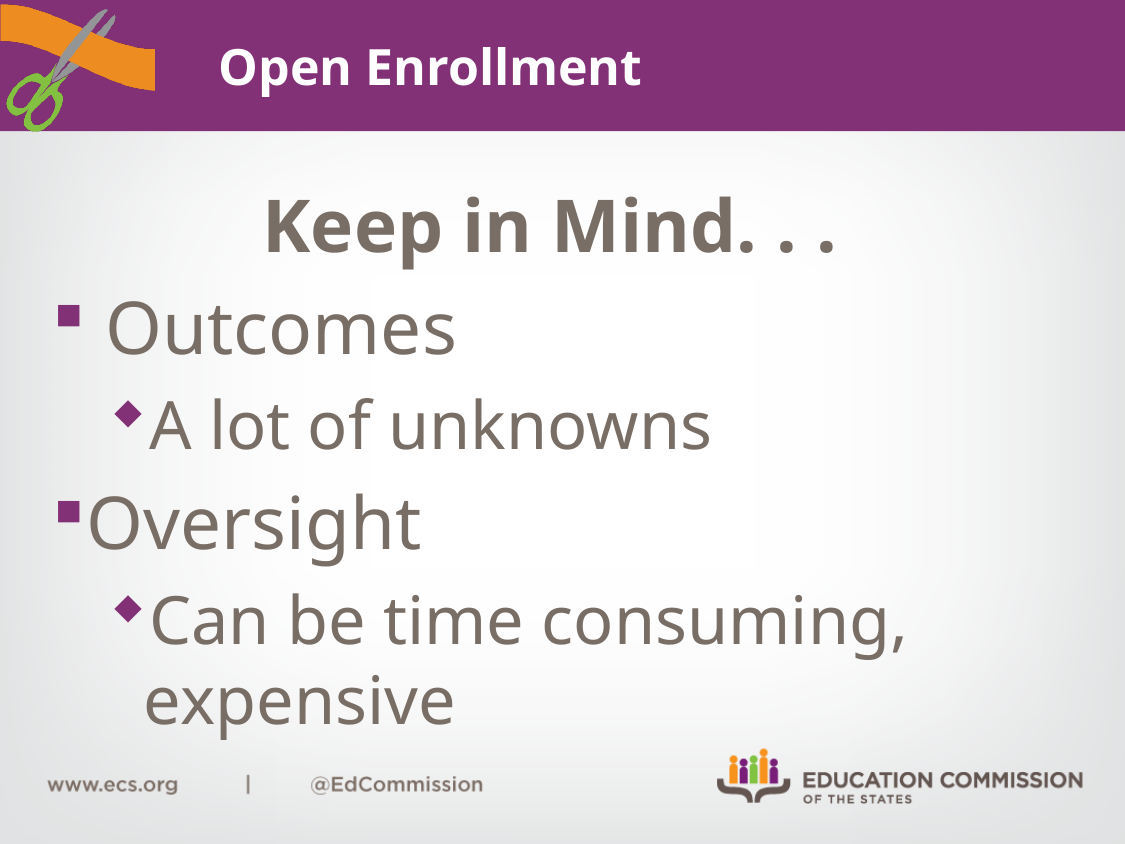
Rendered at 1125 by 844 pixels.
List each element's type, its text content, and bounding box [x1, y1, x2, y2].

text_box Open Enrollment [157, 0, 1125, 132]
list Keep in Mind. . . Outcomes A lot of unknowns Oversight Can be time consuming, expensive [37, 171, 1063, 772]
picture [0, 0, 1125, 844]
